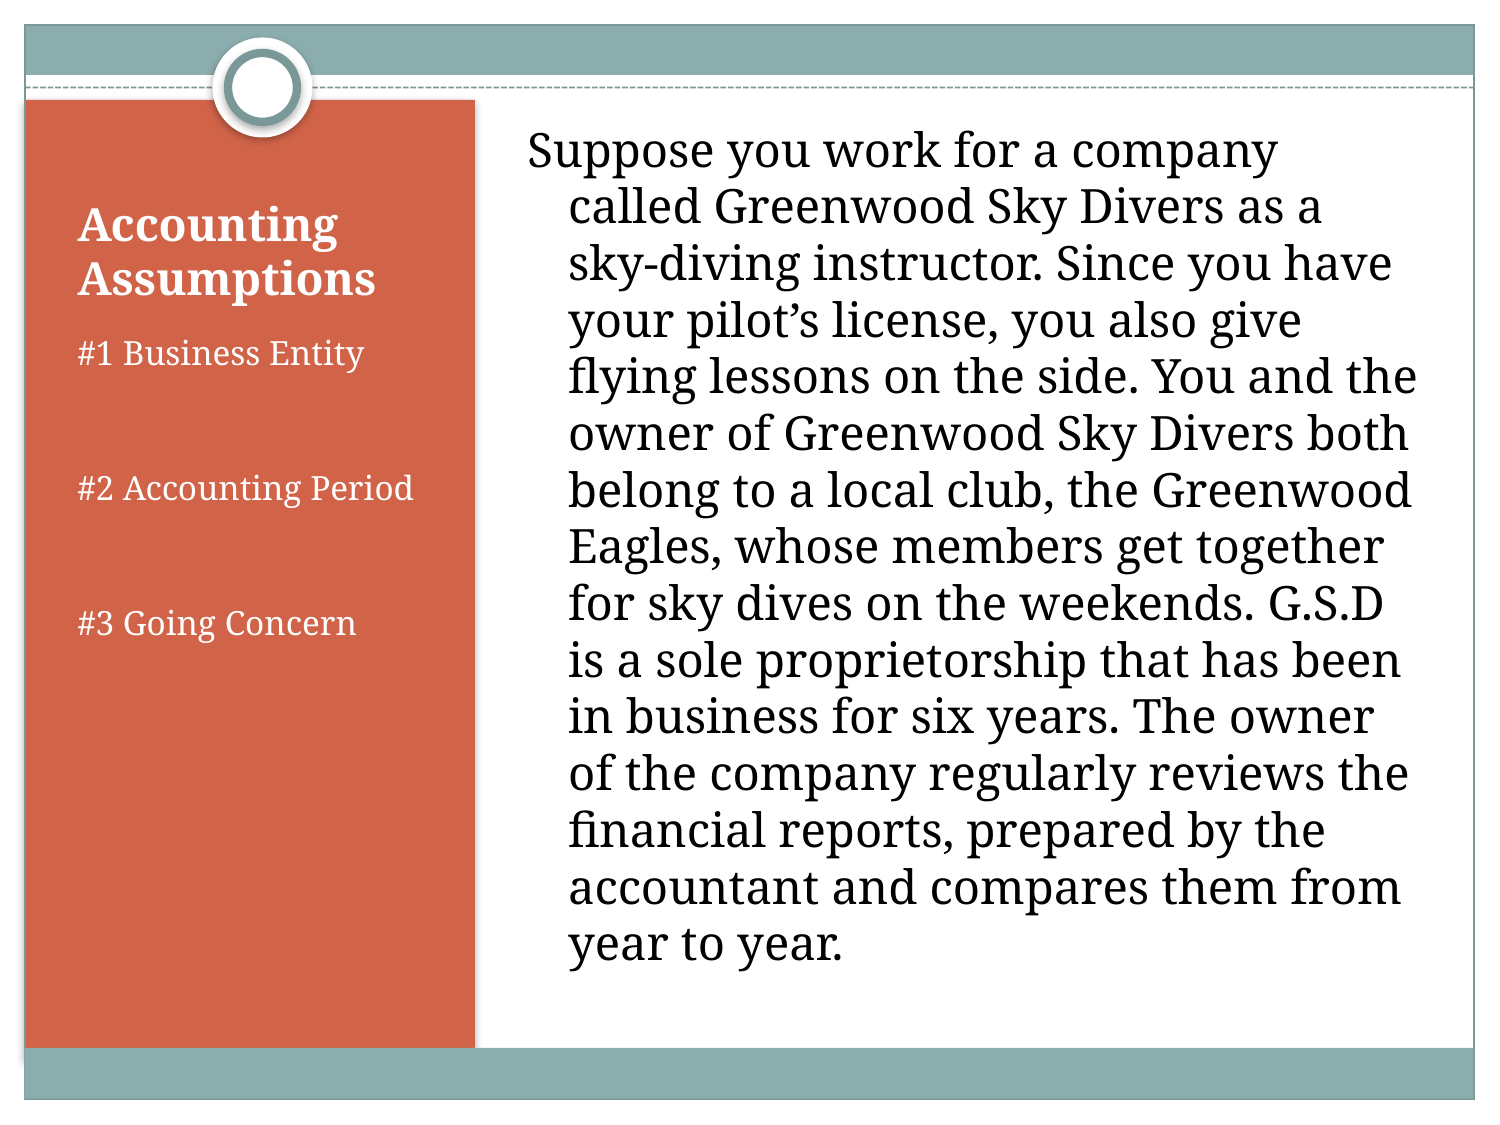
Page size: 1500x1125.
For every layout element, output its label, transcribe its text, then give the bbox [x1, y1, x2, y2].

list #1 Business Entity #2 Accounting Period #3 Going Concern [62, 324, 450, 1005]
list Suppose you work for a company called Greenwood Sky Divers as a sky-diving instructor. Since you have your pilot’s license, you also give flying lessons on the side. You and the owner of Greenwood Sky Divers both belong to a local club, the Greenwood Eagles, whose members get together for sky dives on the weekends. G.S.D is a sole proprietorship that has been in business for six years. The owner of the company regularly reviews the financial reports, prepared by the accountant and compares them from year to year. [512, 112, 1438, 1000]
title Accounting Assumptions [62, 149, 450, 313]
